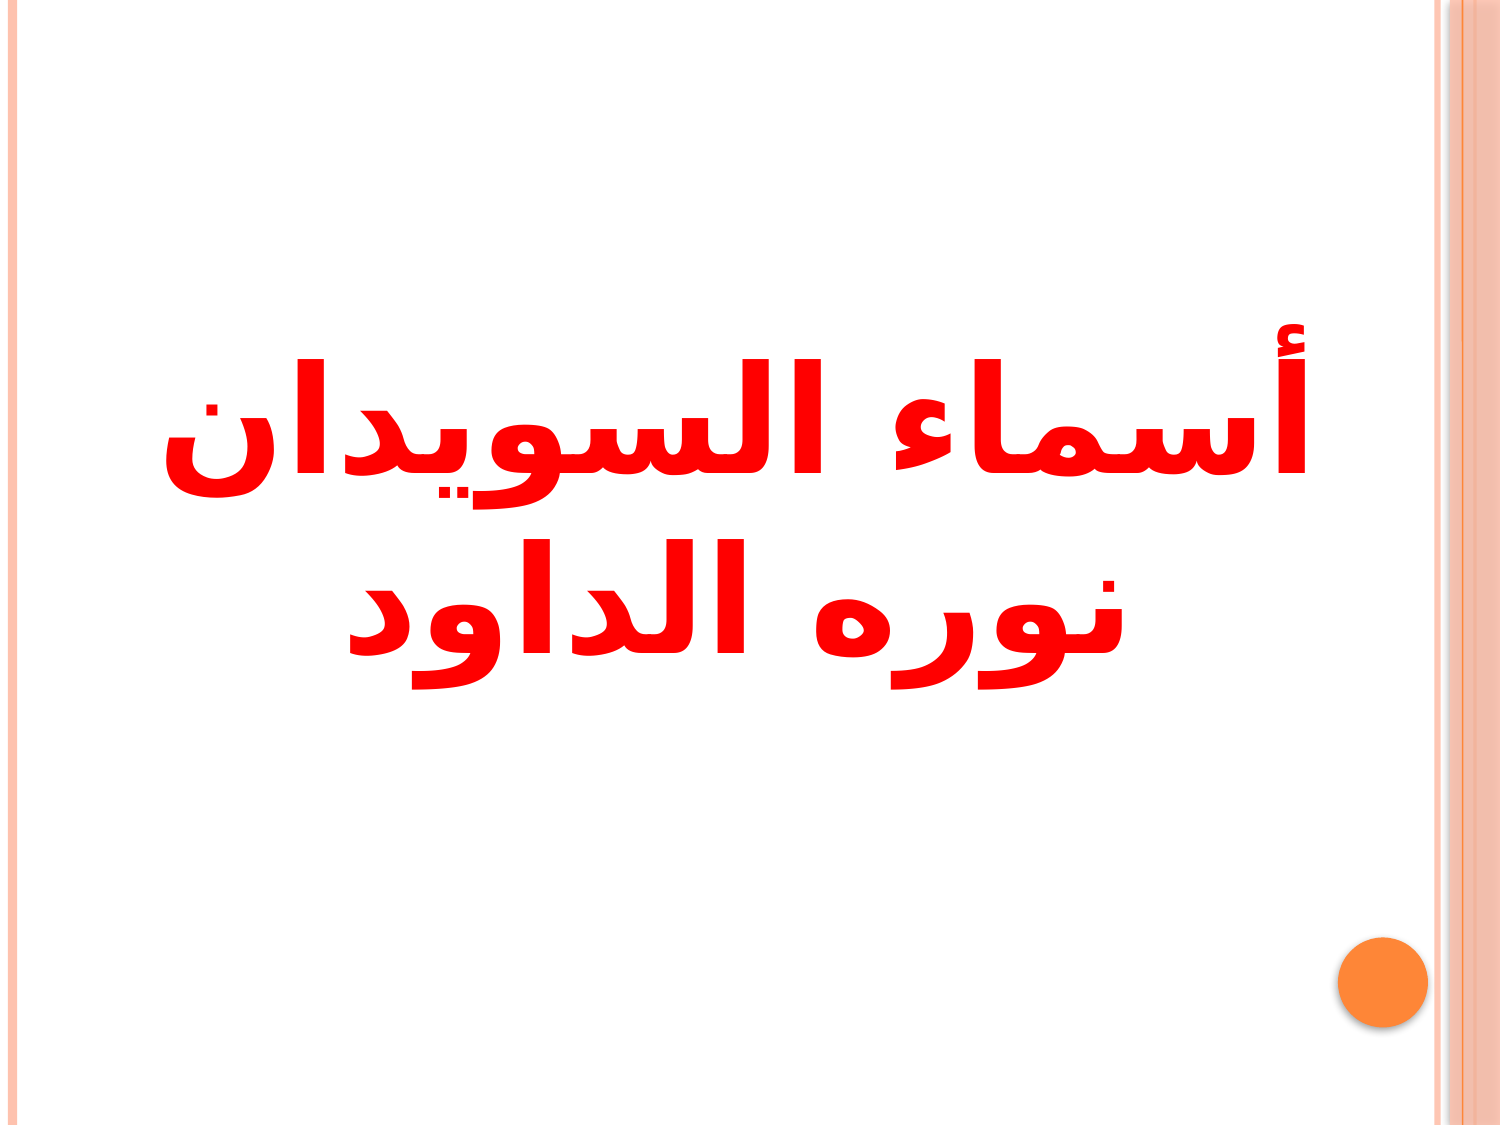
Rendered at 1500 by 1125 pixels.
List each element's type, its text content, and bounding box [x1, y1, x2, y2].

text_box أسماء السويدان نوره الداود [105, 316, 1372, 692]
